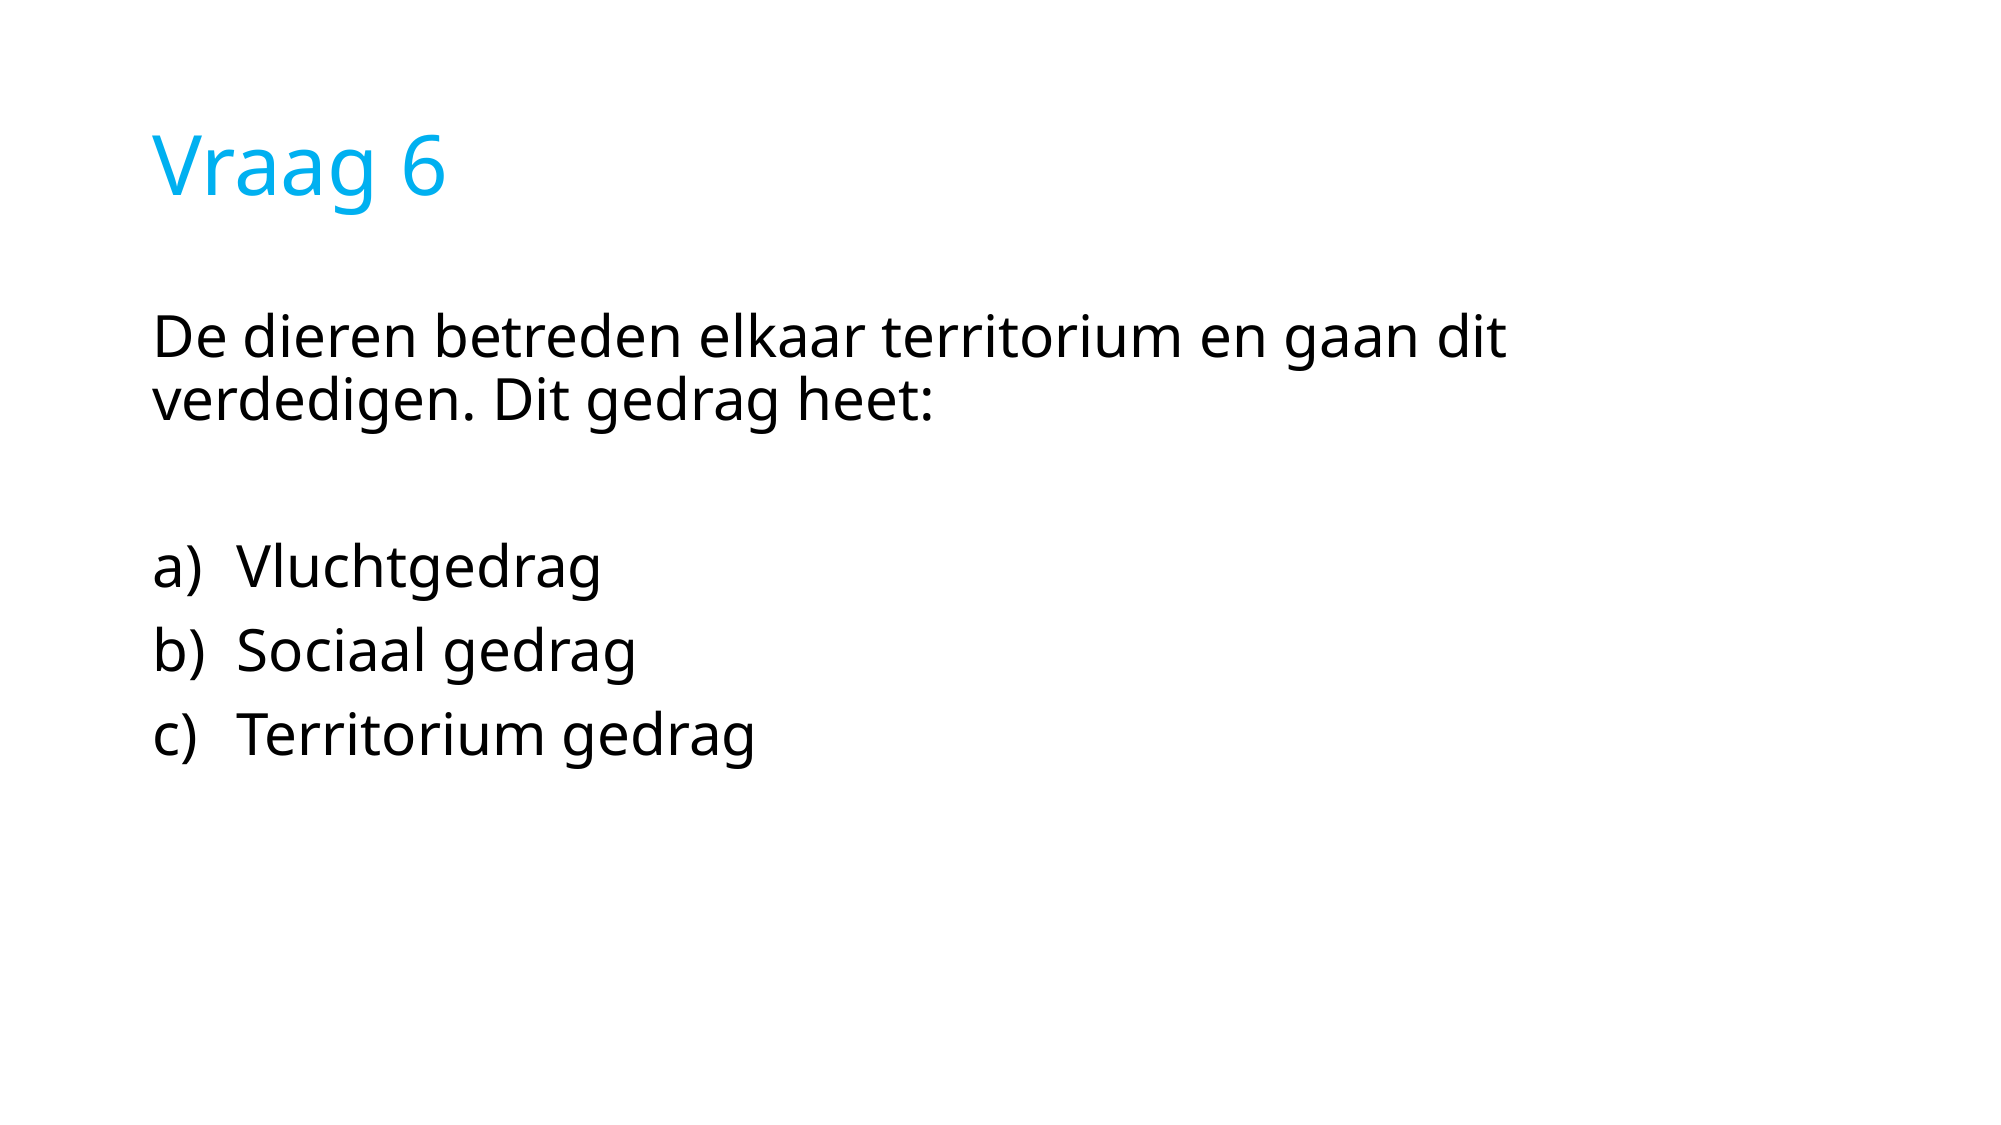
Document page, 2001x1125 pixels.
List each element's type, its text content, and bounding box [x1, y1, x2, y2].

list De dieren betreden elkaar territorium en gaan dit verdedigen. Dit gedrag heet: Vluchtgedrag Sociaal gedrag Territorium gedrag [137, 299, 1863, 1014]
title Vraag 6 [137, 59, 1863, 278]
